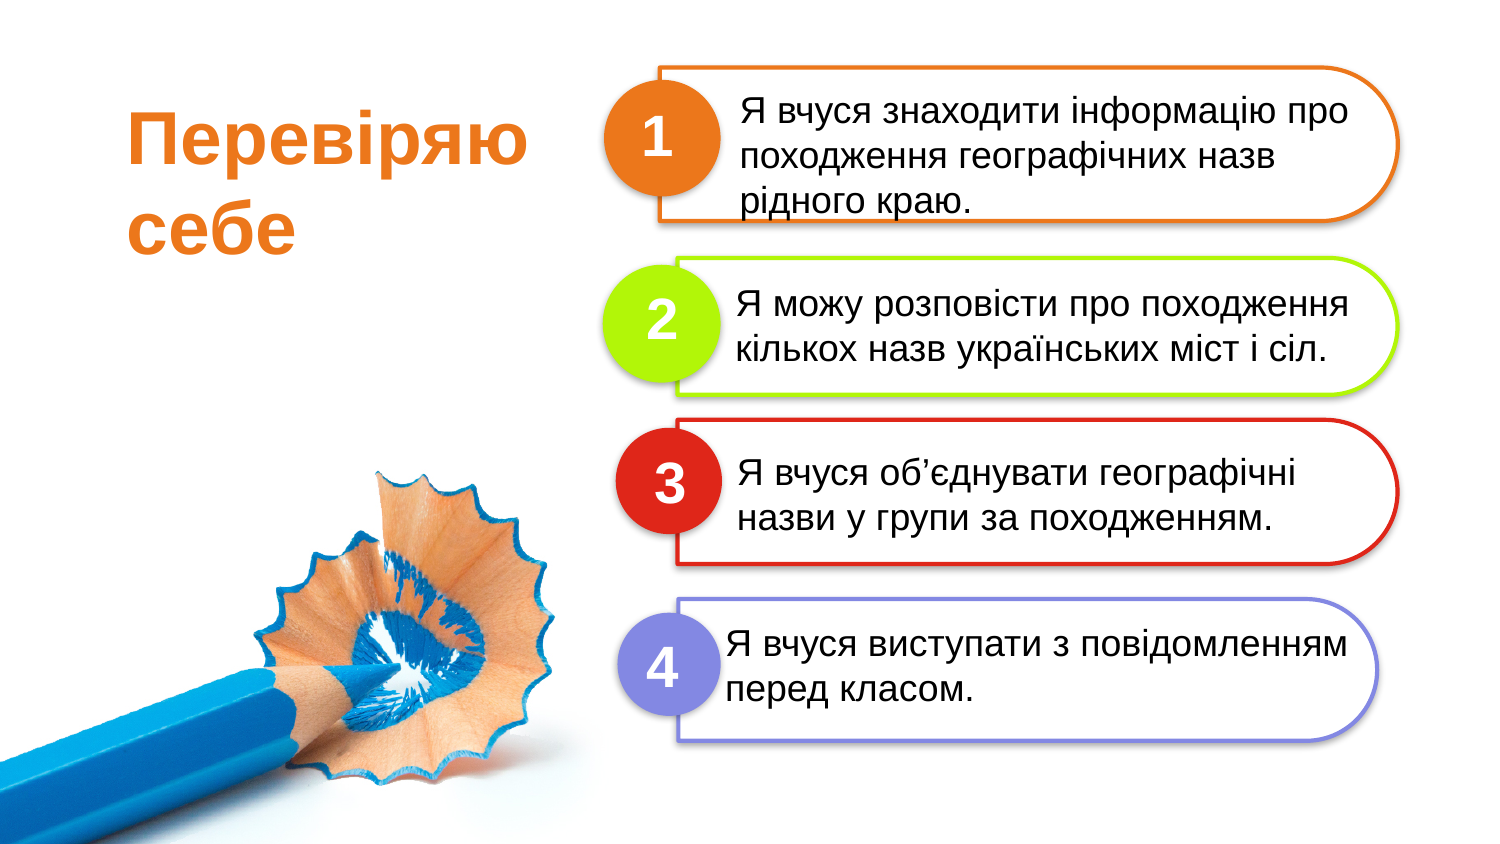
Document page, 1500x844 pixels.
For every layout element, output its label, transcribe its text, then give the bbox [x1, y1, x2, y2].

text_box [676, 419, 1377, 462]
list Перевіряю себе [112, 79, 578, 281]
text_box [603, 104, 614, 173]
text_box 4 [631, 621, 694, 707]
text_box [628, 79, 697, 90]
text_box Я вчуся знаходити інформацію про походження географічних назв рідного краю. [724, 78, 1399, 229]
picture [0, 469, 636, 844]
text_box [676, 257, 1371, 302]
text_box [659, 66, 1362, 124]
text_box [617, 94, 722, 198]
text_box 1 [614, 90, 702, 176]
text_box Я вчуся об’єднувати географічні назви у групи за походженням. [722, 440, 1415, 546]
text_box 3 [639, 437, 702, 523]
text_box [614, 427, 723, 535]
text_box Я вчуся виступати з повідомленням перед класом. [710, 611, 1408, 716]
text_box Я можу розповісти про походження кількох назв українських міст і сіл. [720, 271, 1424, 377]
text_box [659, 159, 724, 222]
text_box 2 [631, 273, 694, 359]
text_box [677, 598, 1347, 628]
text_box [677, 708, 1362, 742]
text_box [601, 263, 720, 384]
text_box [676, 507, 1375, 565]
text_box [616, 628, 631, 701]
text_box [638, 611, 710, 717]
text_box [676, 352, 1377, 396]
